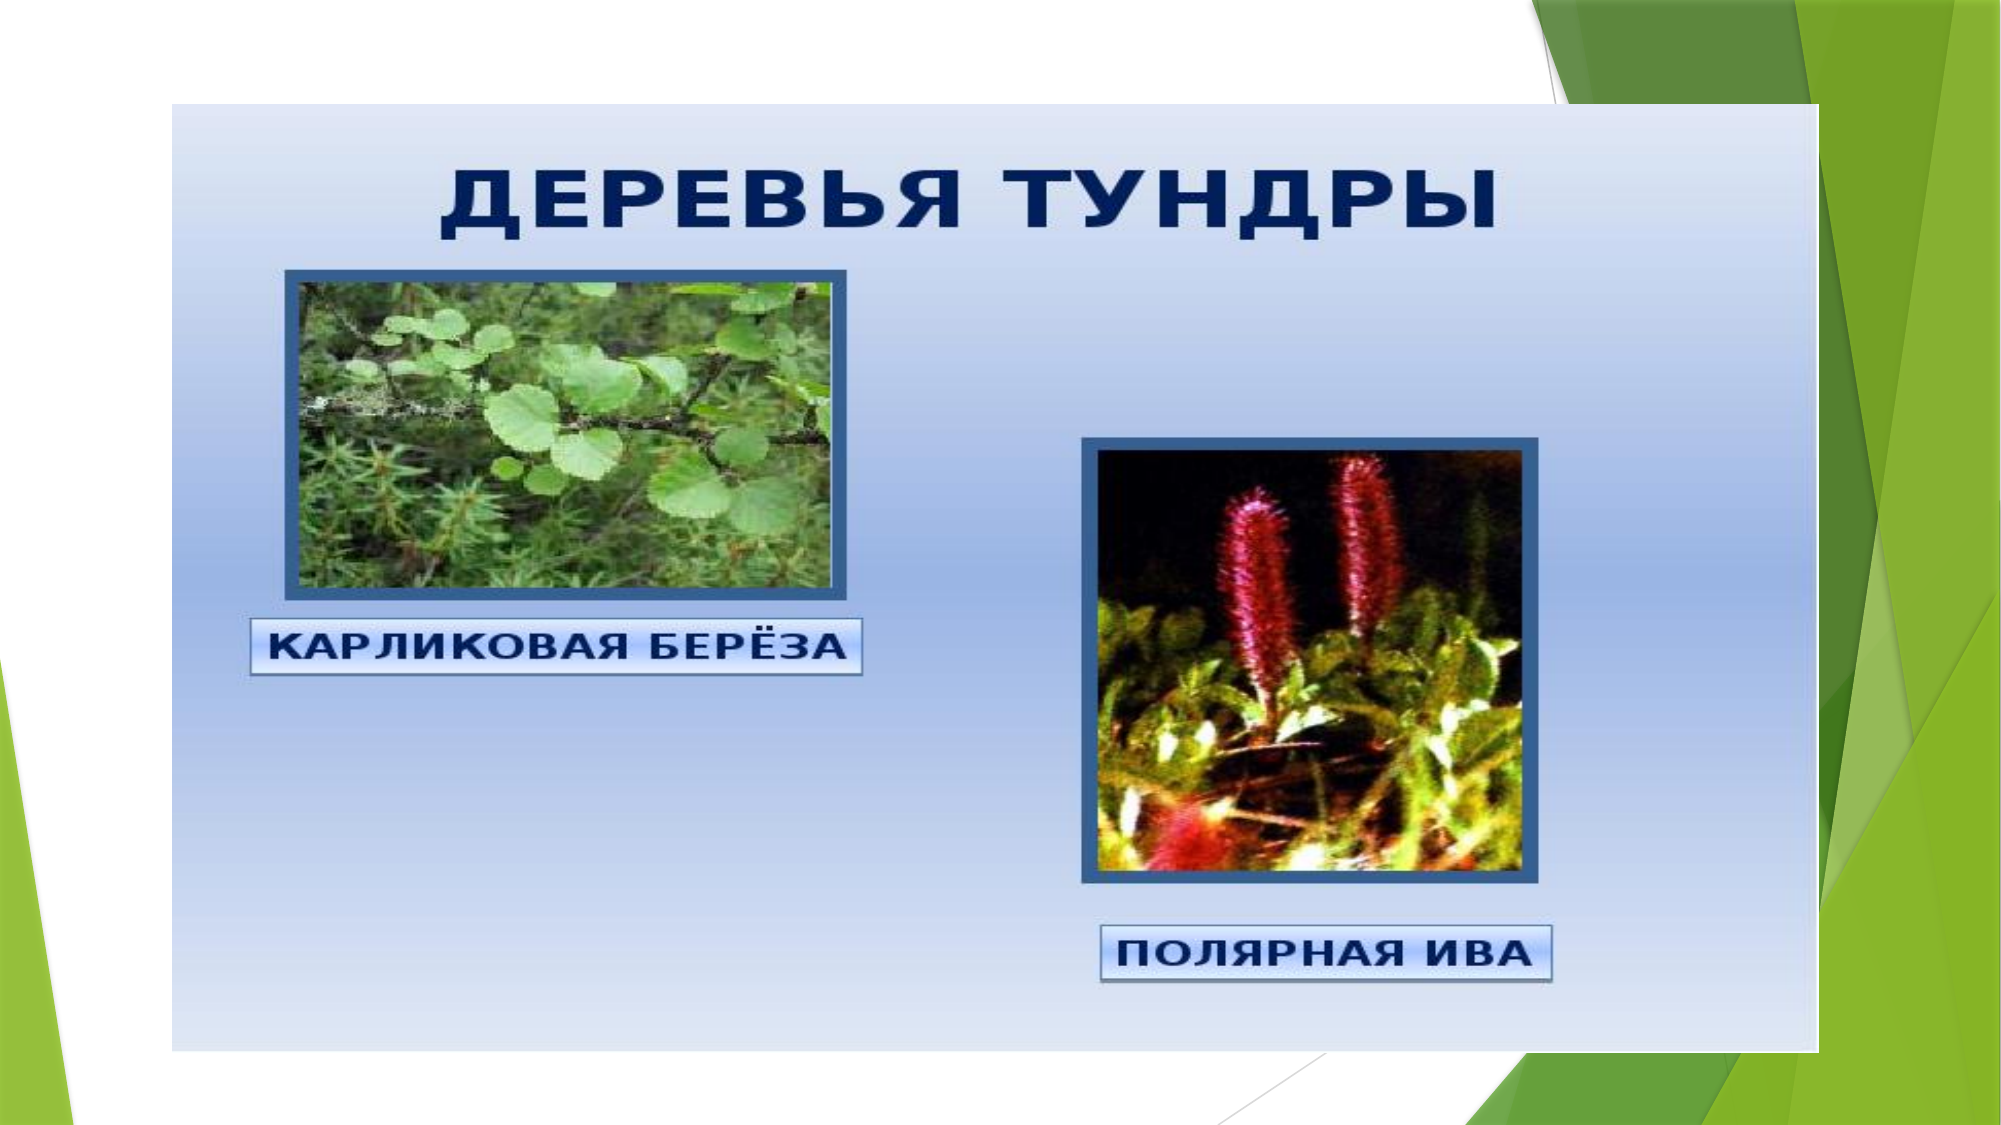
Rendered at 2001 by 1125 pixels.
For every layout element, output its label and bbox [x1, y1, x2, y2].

picture [172, 103, 1819, 1054]
